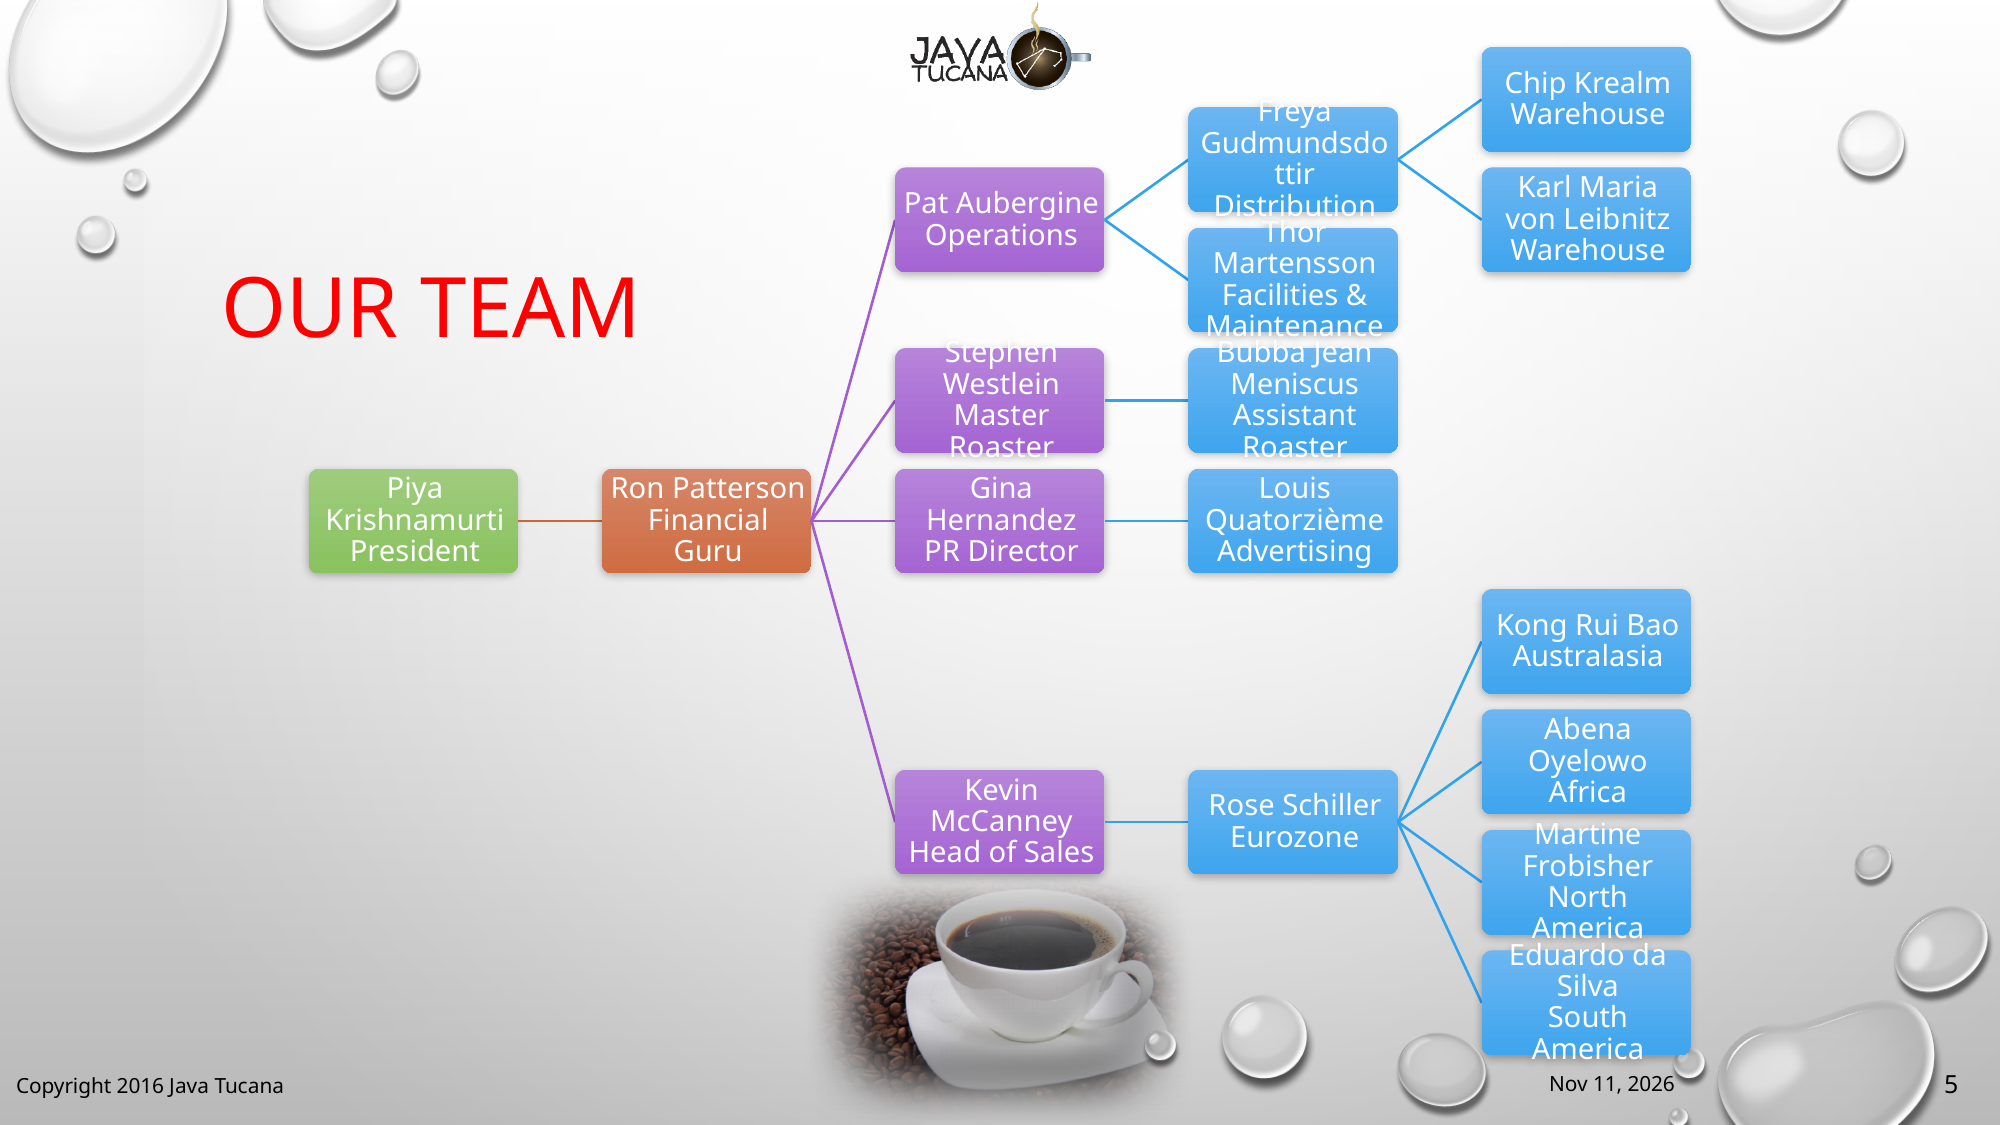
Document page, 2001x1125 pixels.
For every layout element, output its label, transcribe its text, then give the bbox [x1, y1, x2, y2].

footer Copyright 2016 Java Tucana [1, 1055, 1096, 1116]
slide_number 5 [1848, 1055, 1974, 1116]
slide_number 5-May-16 [1239, 1064, 1690, 1116]
picture [0, 0, 2001, 1125]
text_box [149, 46, 1851, 1056]
